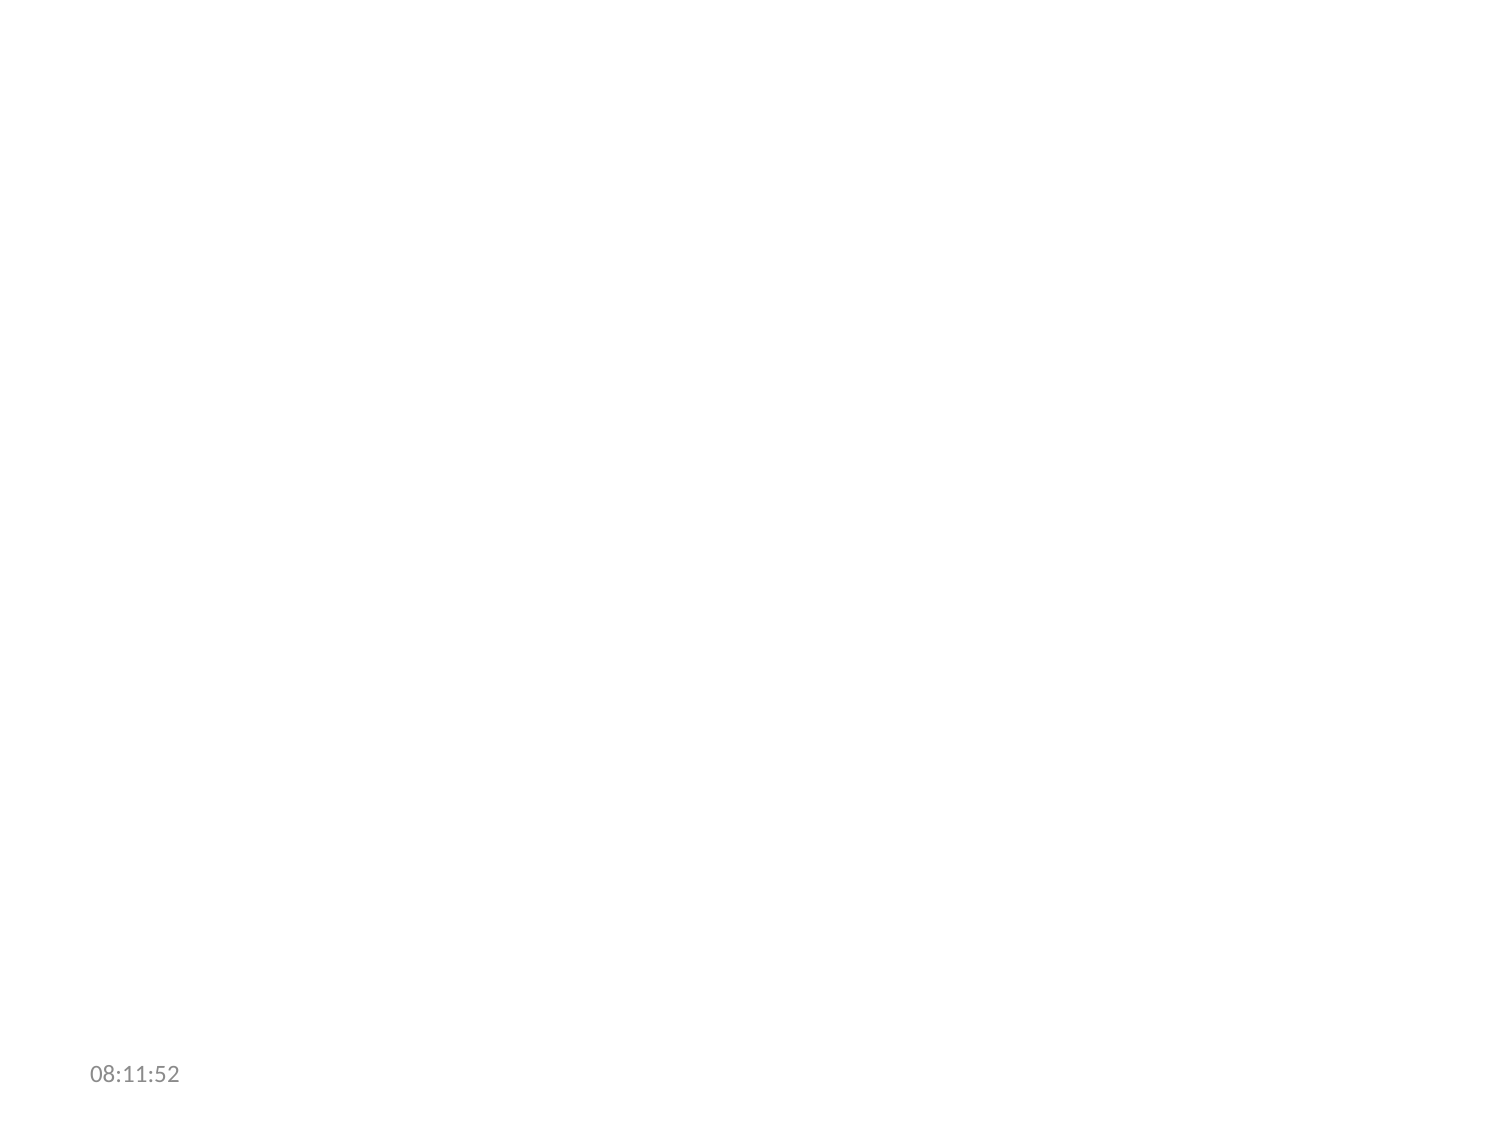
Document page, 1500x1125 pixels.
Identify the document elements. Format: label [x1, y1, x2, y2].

slide_number [75, 1042, 425, 1103]
